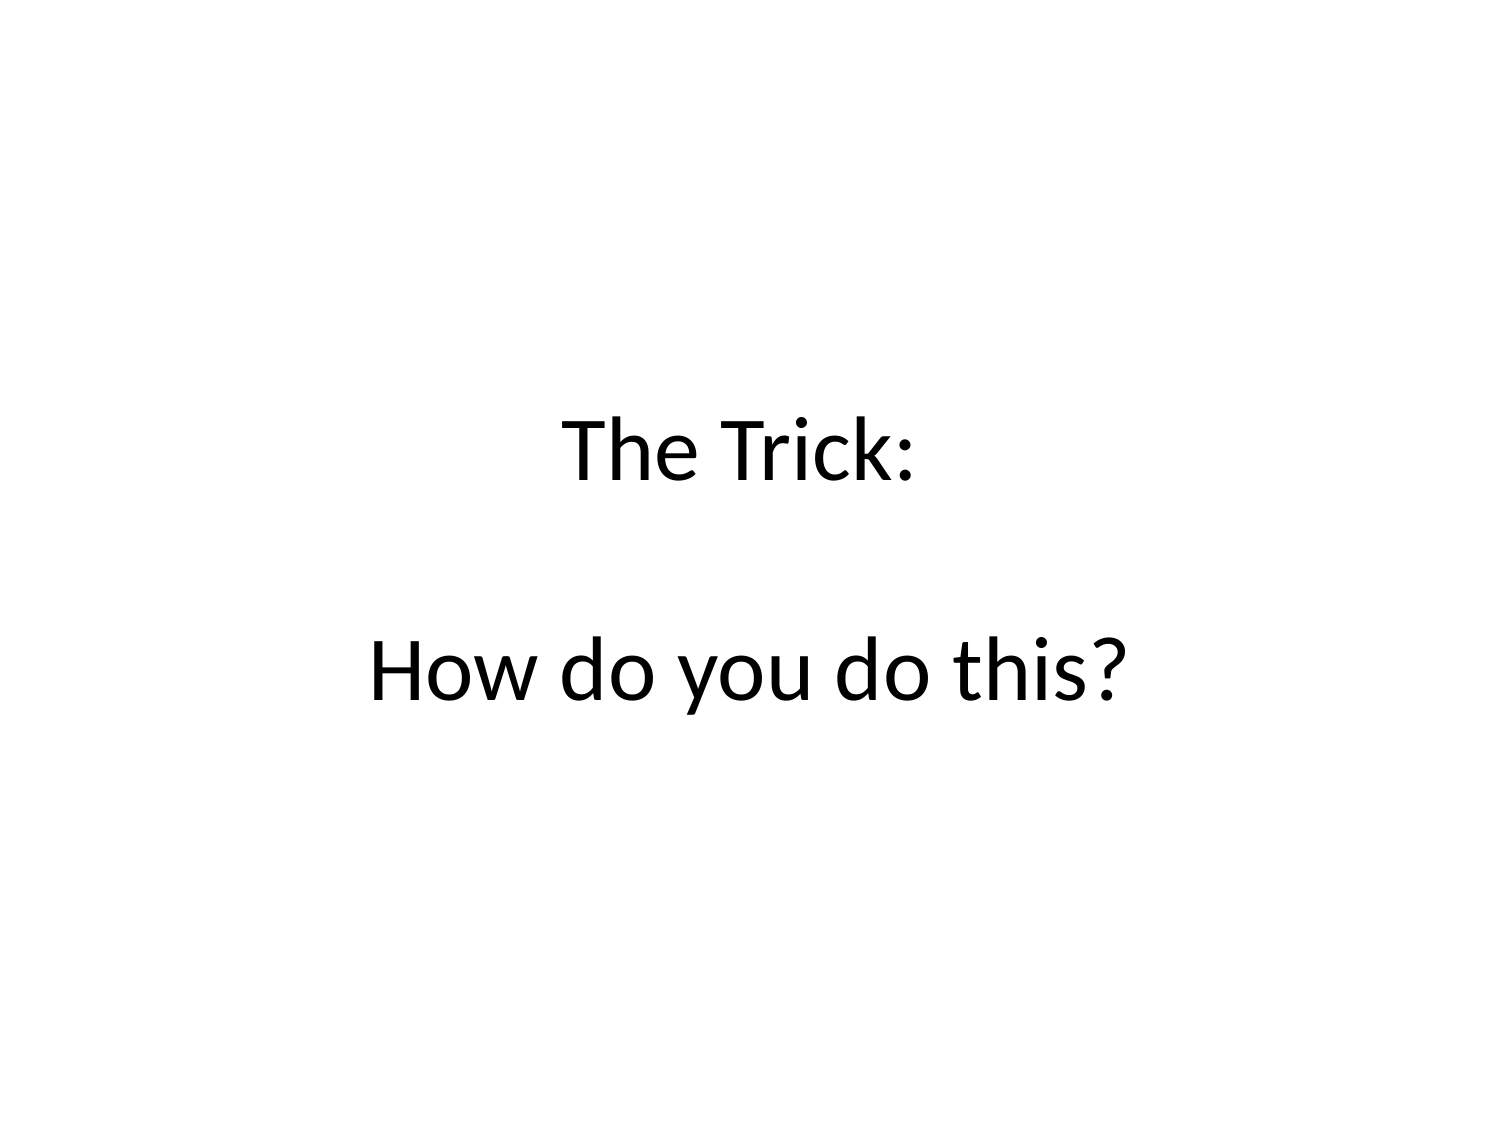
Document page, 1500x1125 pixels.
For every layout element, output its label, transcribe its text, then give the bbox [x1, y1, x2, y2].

title The Trick: How do you do this? [74, 44, 1426, 1063]
